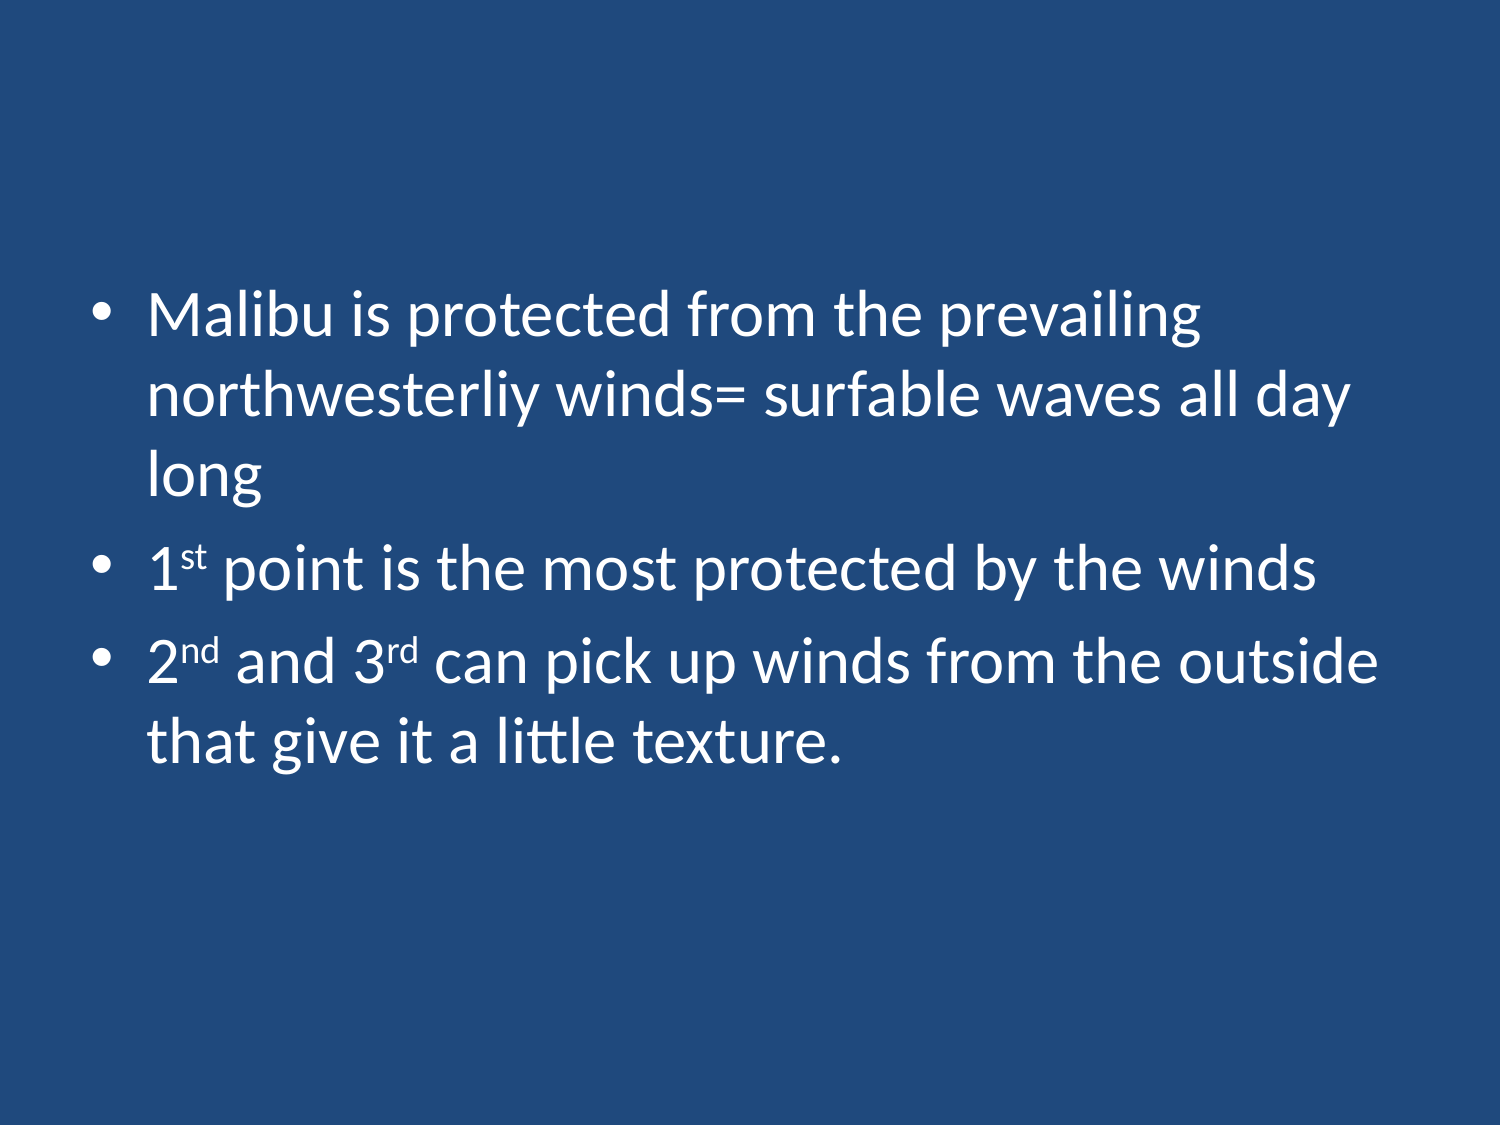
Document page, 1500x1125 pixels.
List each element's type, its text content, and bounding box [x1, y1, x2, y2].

list Malibu is protected from the prevailing northwesterliy winds= surfable waves all day long 1st point is the most protected by the winds 2nd and 3rd can pick up winds from the outside that give it a little texture. [75, 262, 1425, 1005]
